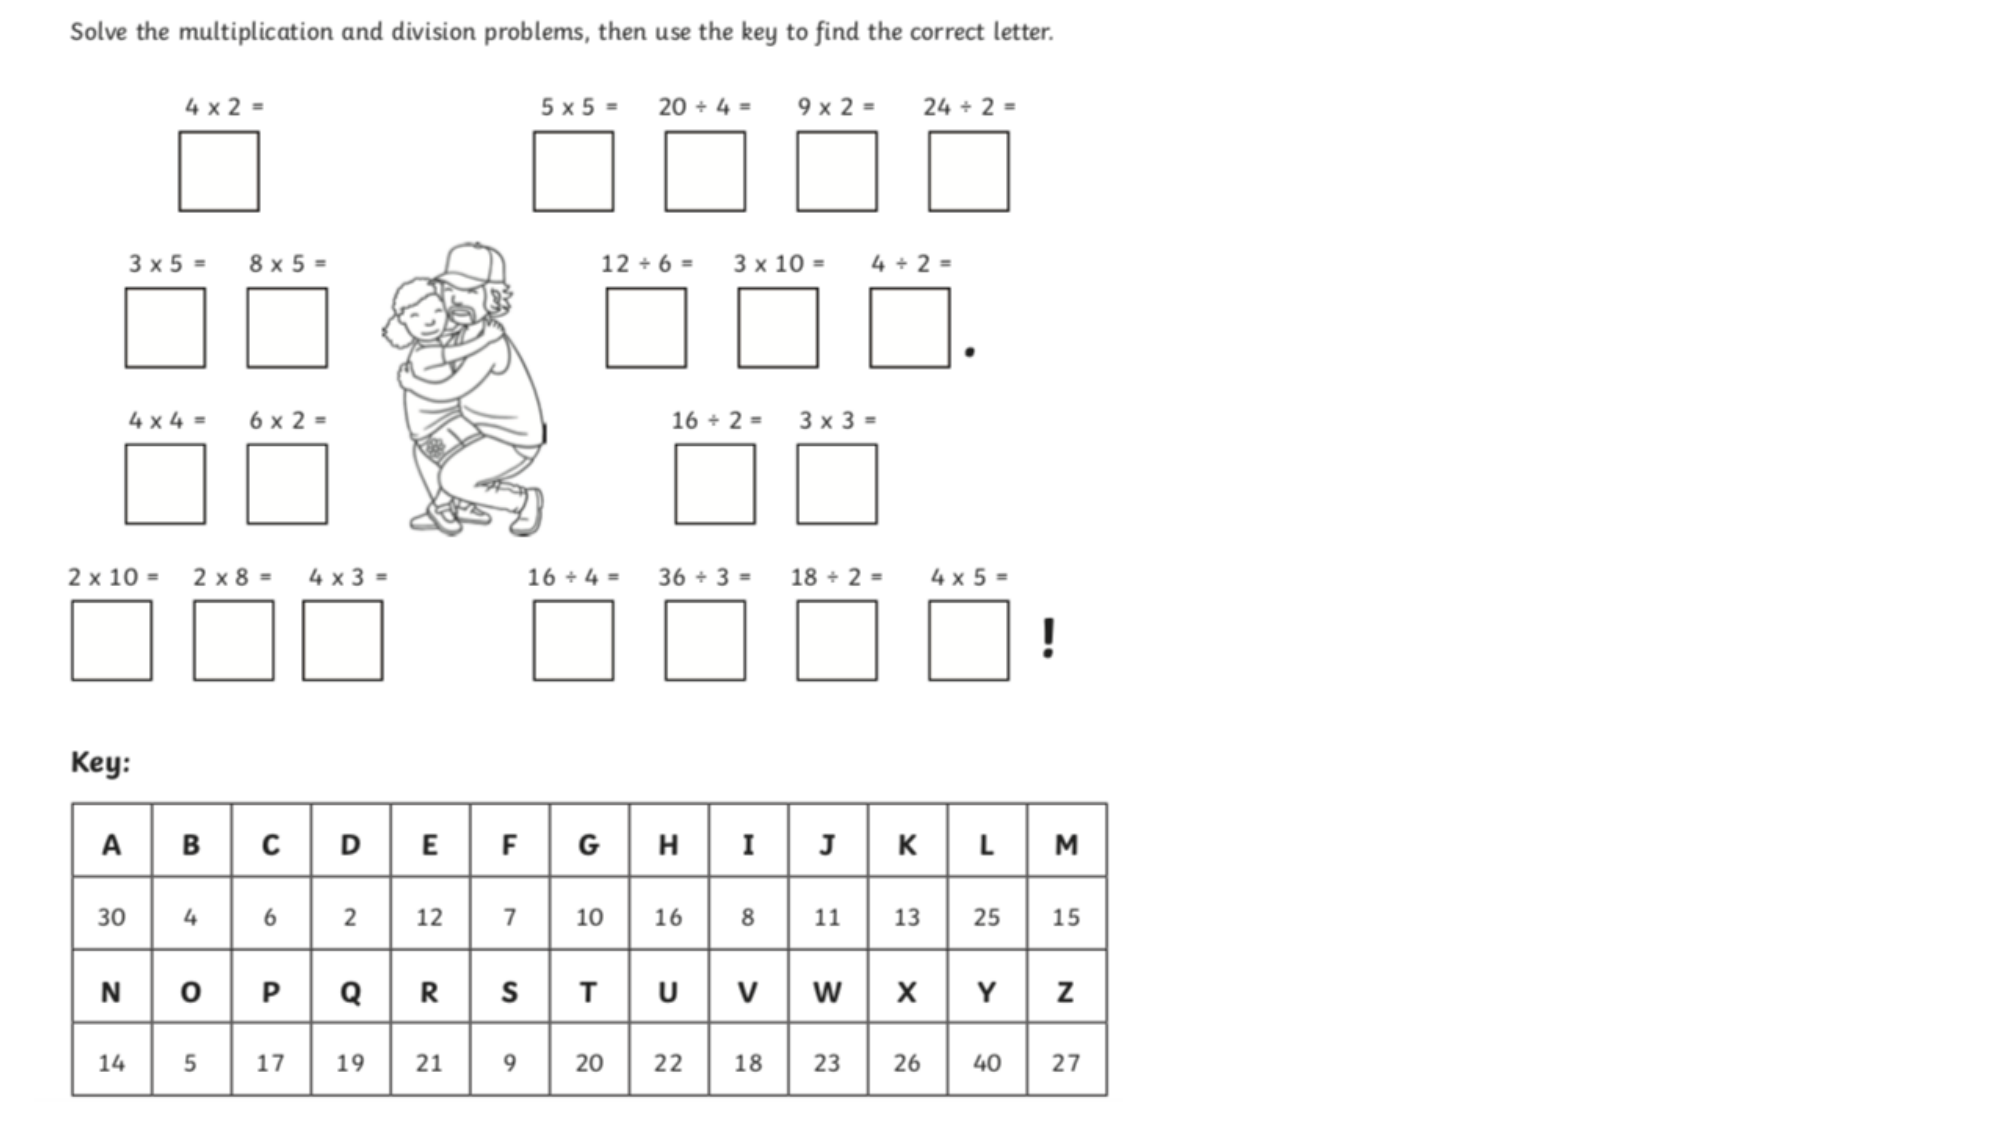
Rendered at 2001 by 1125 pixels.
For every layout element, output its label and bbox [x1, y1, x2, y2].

picture [33, 15, 1123, 1102]
